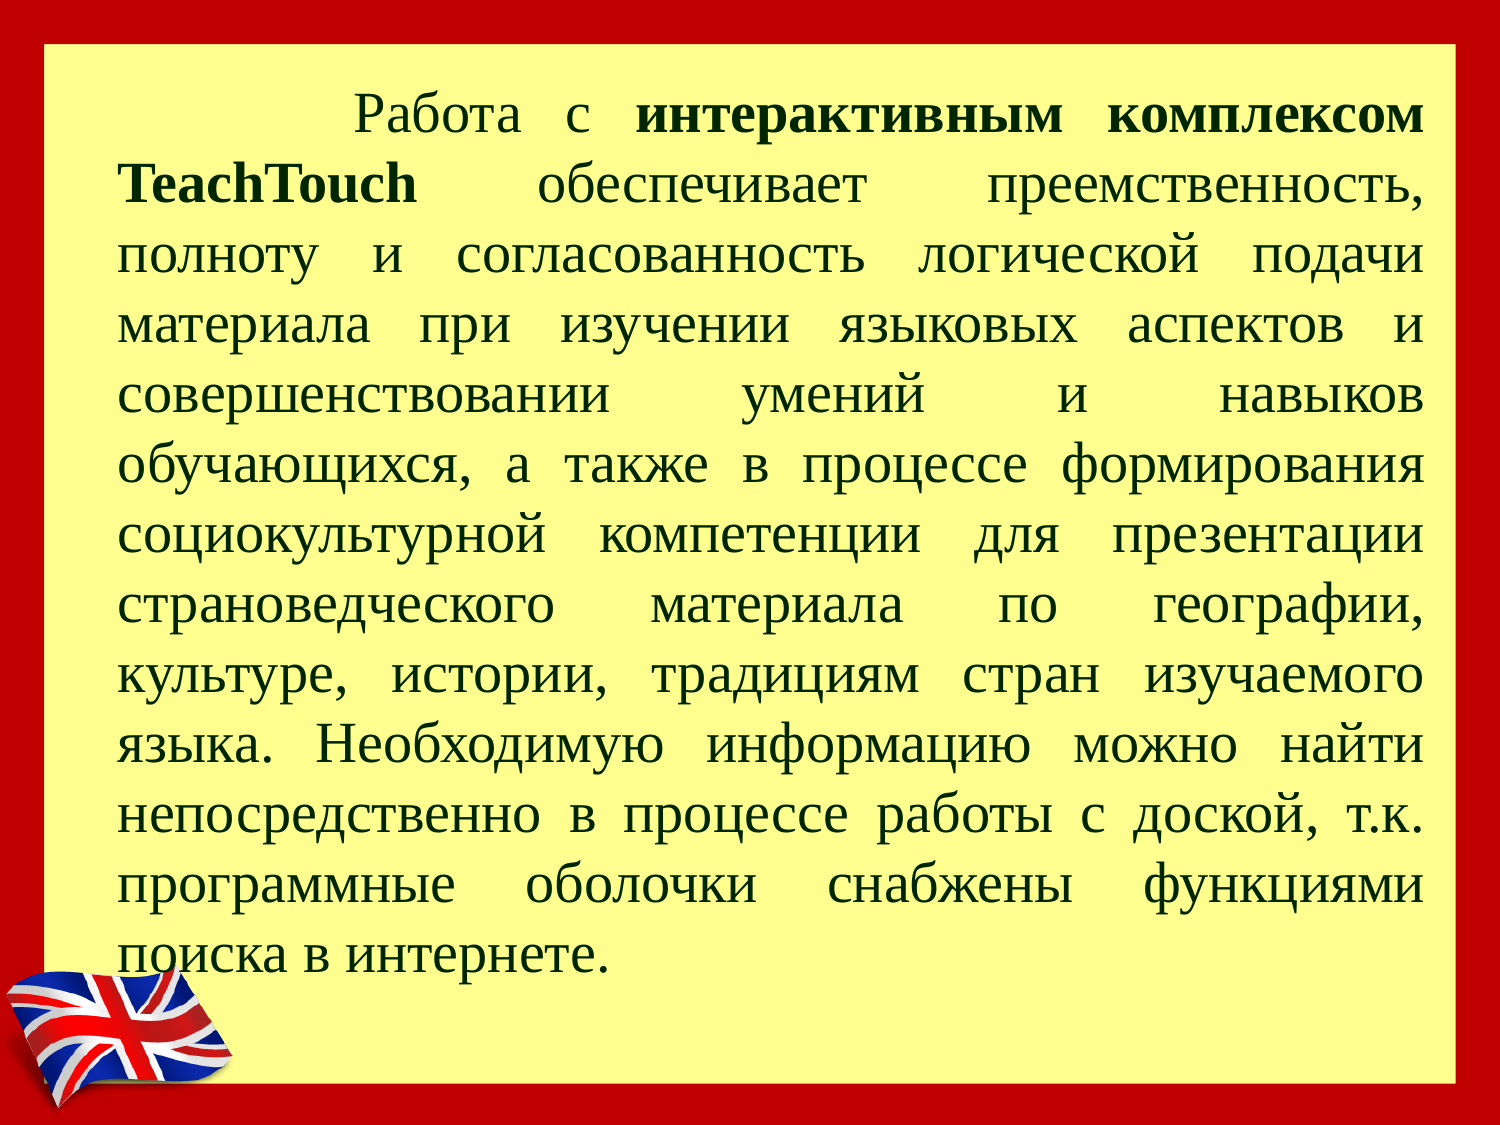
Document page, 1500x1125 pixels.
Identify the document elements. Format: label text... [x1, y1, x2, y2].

text_box [107, 179, 1458, 698]
picture [0, 906, 237, 1125]
text_box [90, 106, 1433, 673]
list Работа с интерактивным комплексом TeachTouch обеспечивает преемственность, полноту и согласованность логической подачи материала при изучении языковых аспектов и совершенствовании умений и навыков обучающихся, а также в процессе формирования социокультурной компетенции для презентации страноведческого материала по географии, культуре, истории, традициям стран изучаемого языка. Необходимую информацию можно найти непосредственно в процессе работы с доской, т.к. программные оболочки снабжены функциями поиска в интернете. [46, 66, 1441, 810]
